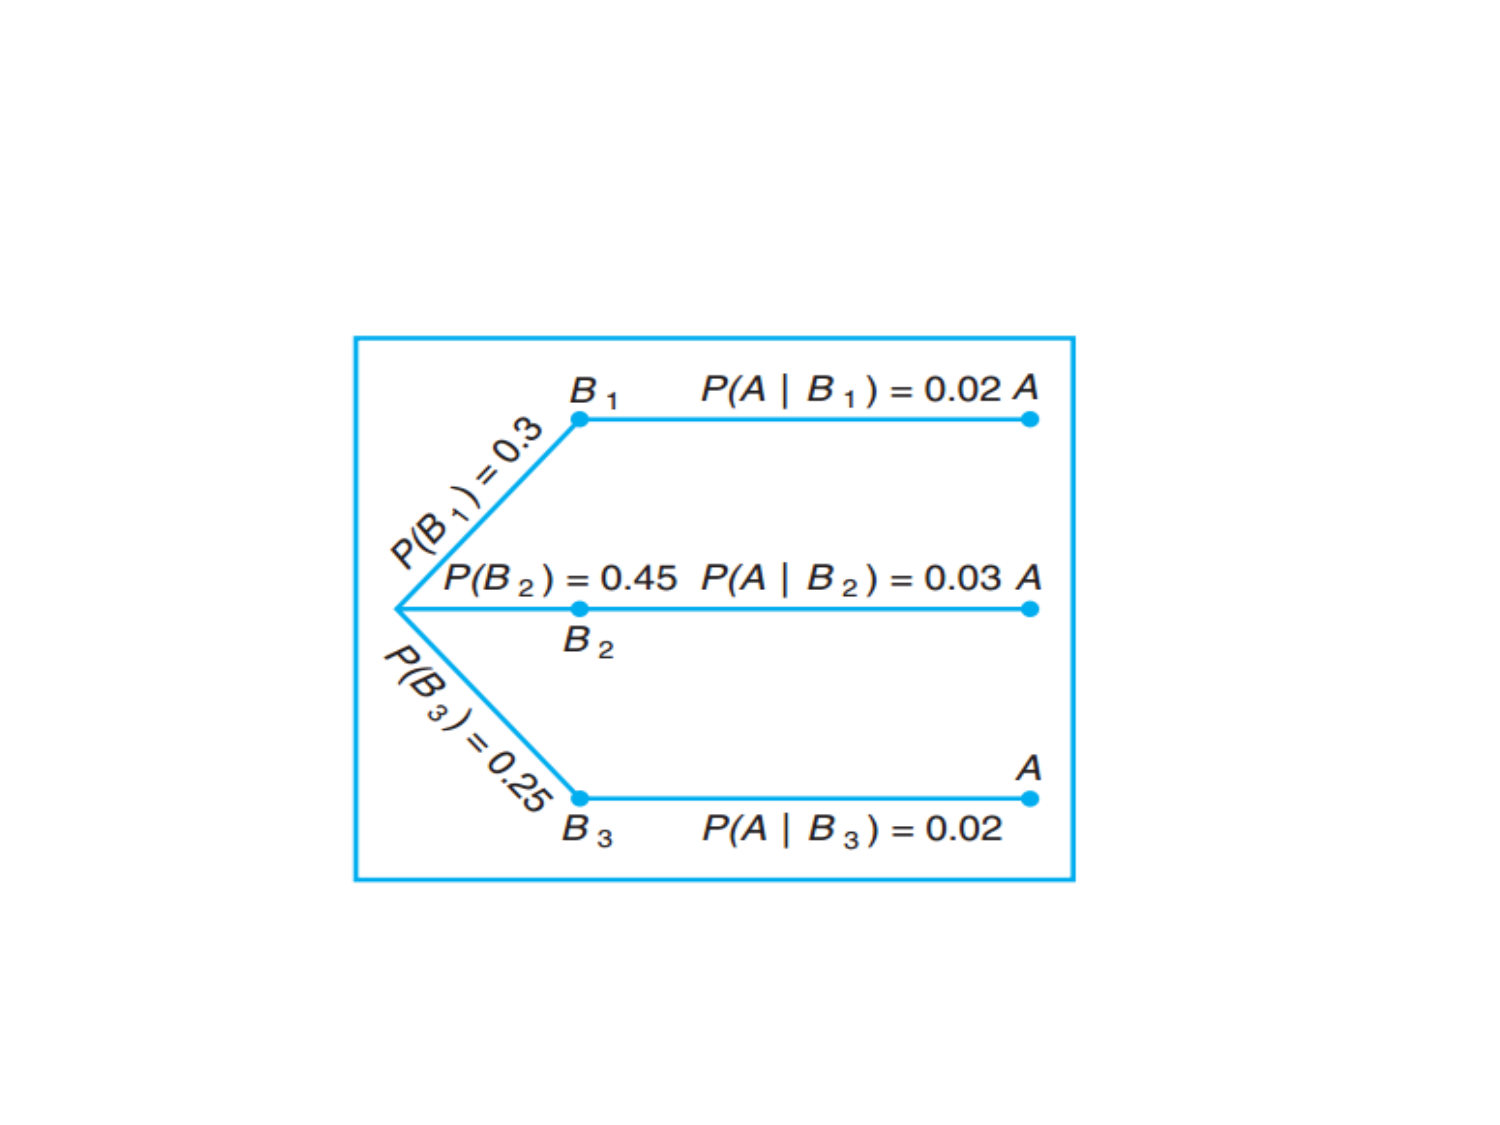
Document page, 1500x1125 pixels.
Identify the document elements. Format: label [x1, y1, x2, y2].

list [337, 312, 1113, 904]
